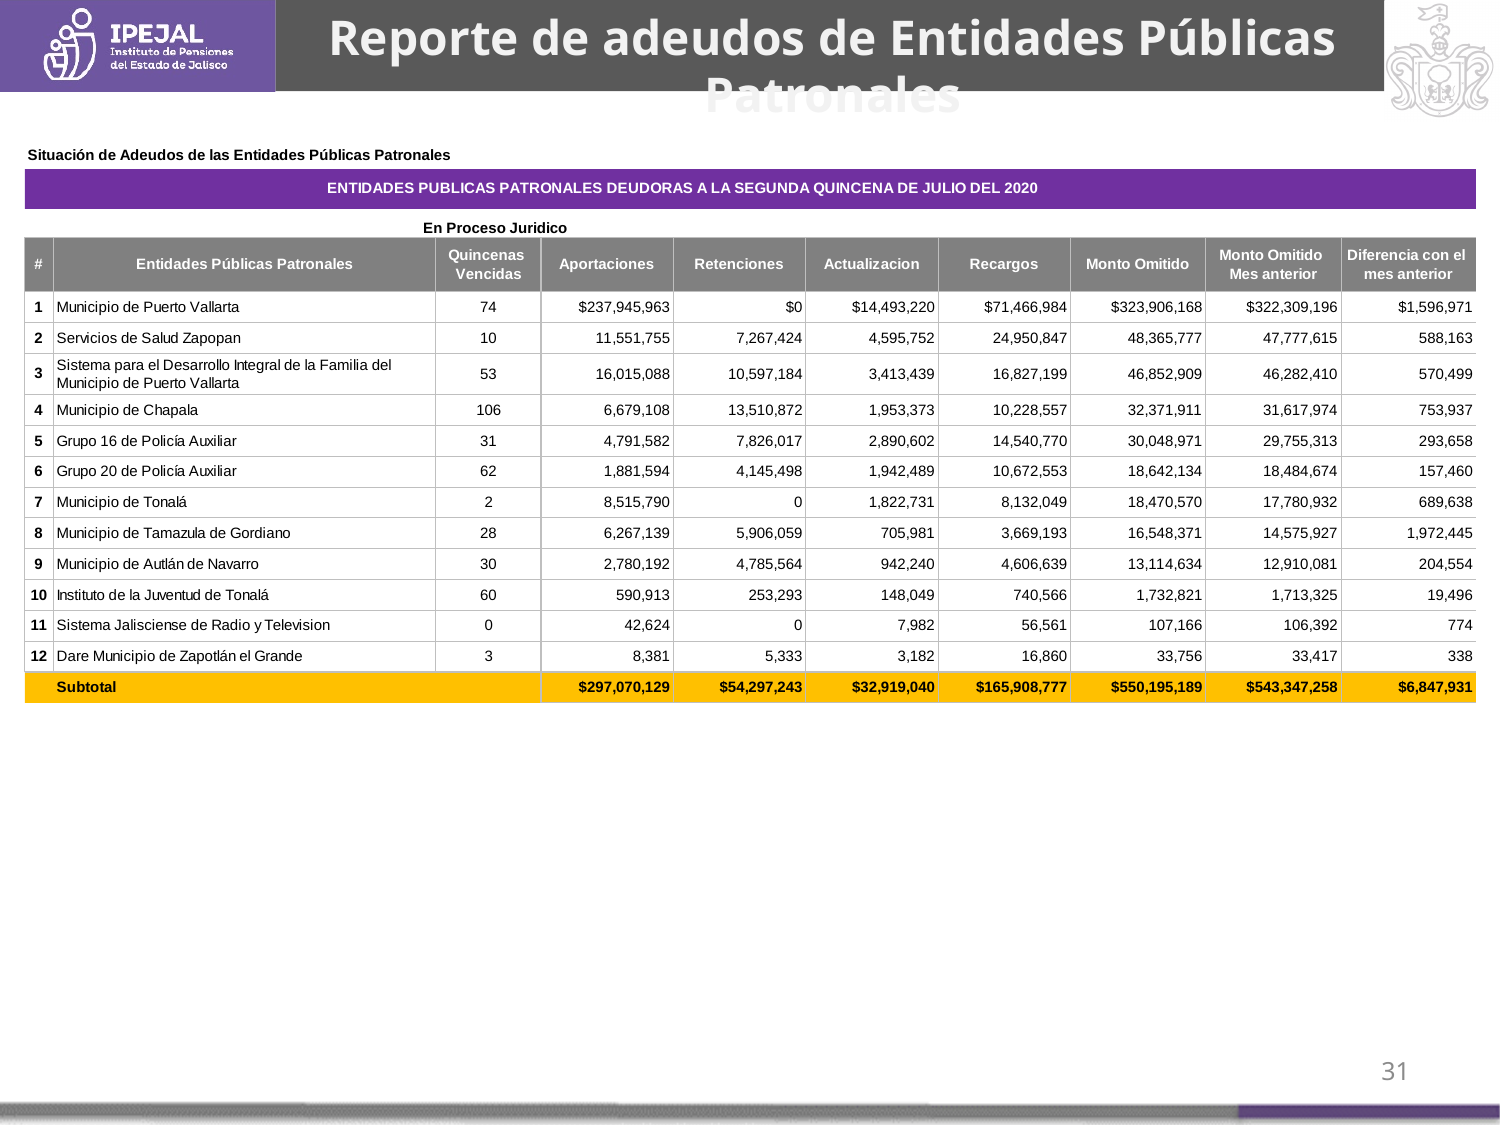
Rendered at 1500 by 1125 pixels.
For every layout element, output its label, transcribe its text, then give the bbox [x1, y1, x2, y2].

picture [0, 1096, 1500, 1125]
text_box Reporte de adeudos de Entidades Públicas Patronales [271, 0, 1395, 91]
picture [0, 0, 276, 92]
picture [23, 144, 1477, 704]
slide_number 30 [1074, 1042, 1425, 1103]
